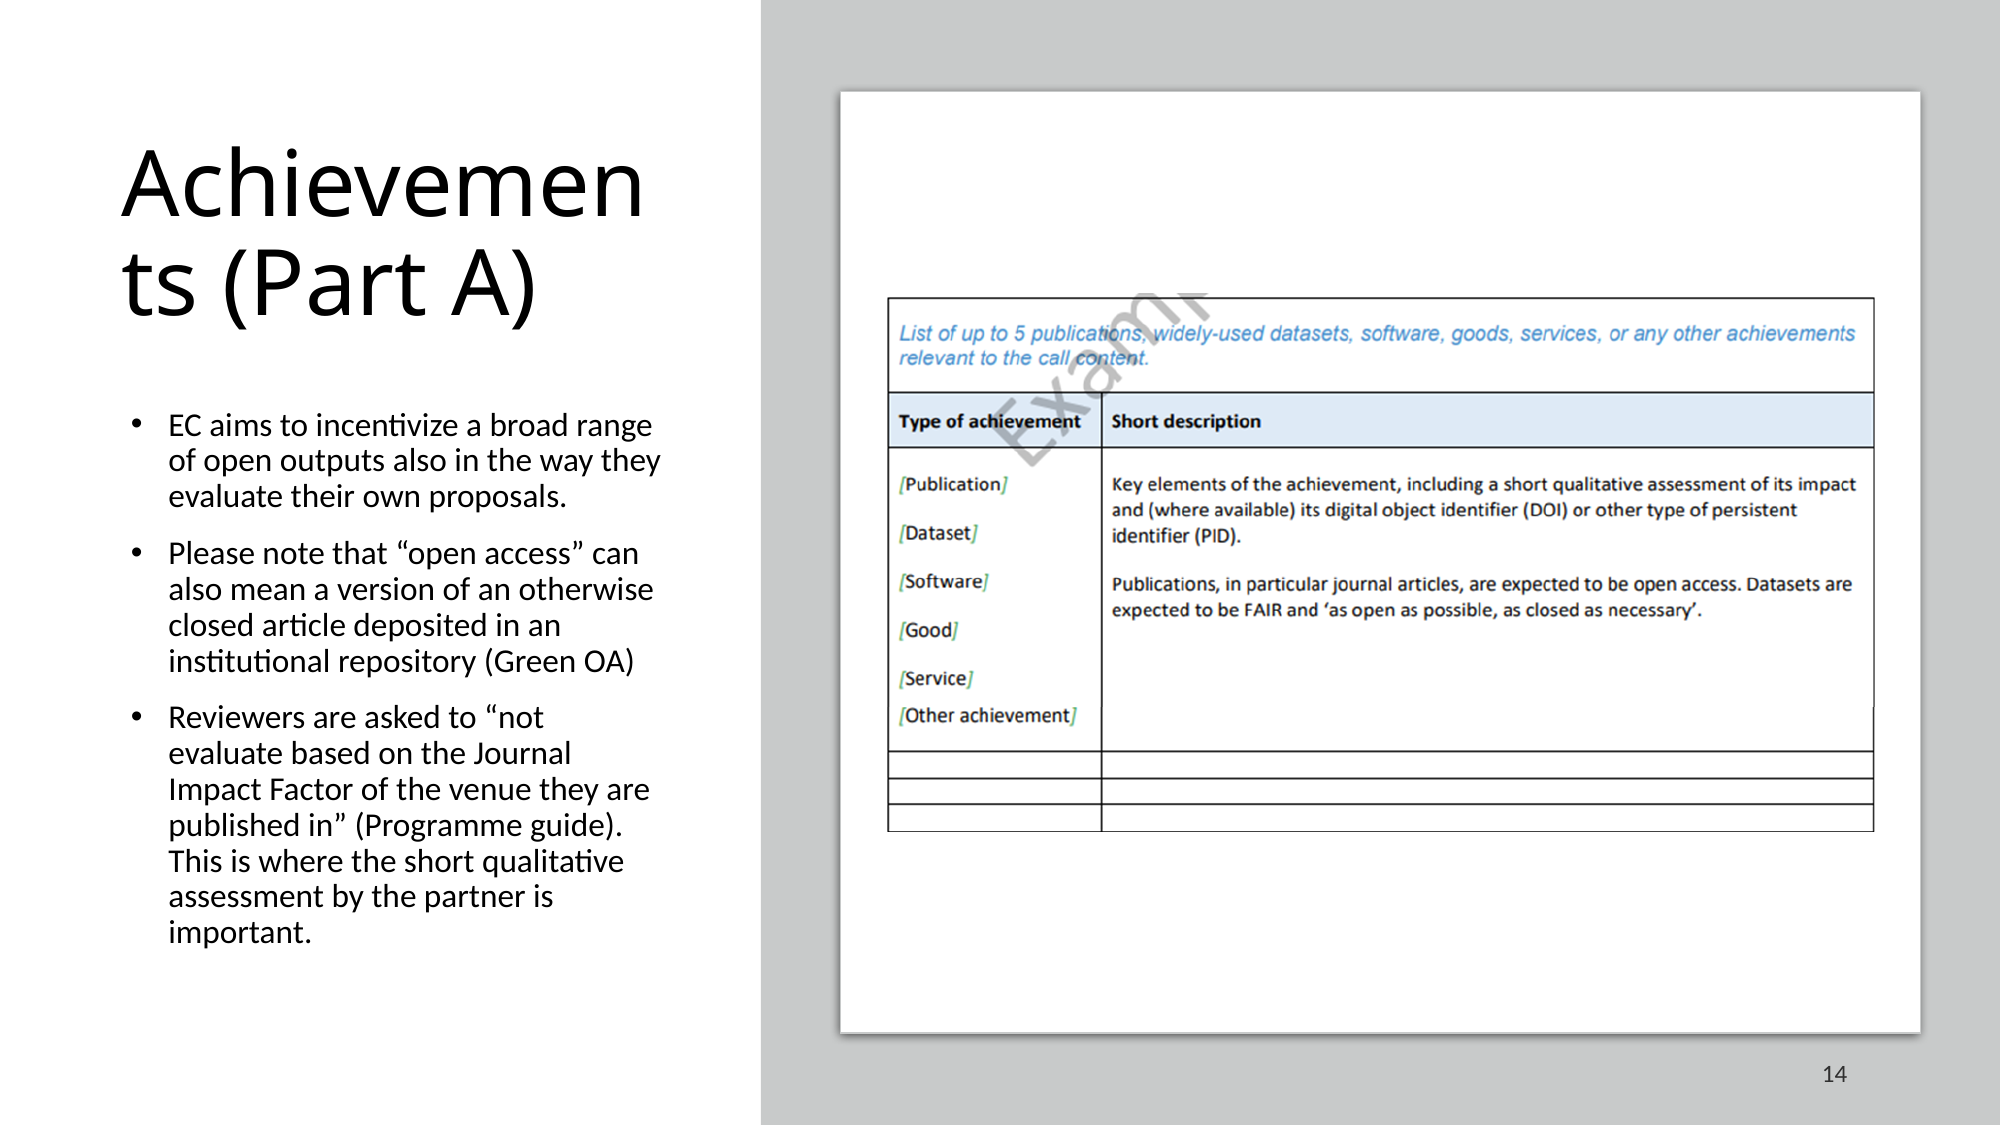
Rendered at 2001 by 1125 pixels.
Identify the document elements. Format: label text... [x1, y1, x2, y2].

list EC aims to incentivize a broad range of open outputs also in the way they evaluate their own proposals. Please note that “open access” can also mean a version of an otherwise closed article deposited in an institutional repository (Green OA) Reviewers are asked to “not evaluate based on the Journal Impact Factor of the venue they are published in” (Programme guide). This is where the short qualitative assessment by the partner is important. [106, 399, 682, 1021]
text_box [839, 90, 1922, 1034]
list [886, 293, 1875, 832]
text_box [760, 0, 2000, 1125]
slide_number 14 [1412, 1042, 1863, 1103]
title Achievements (Part A) [106, 103, 682, 370]
